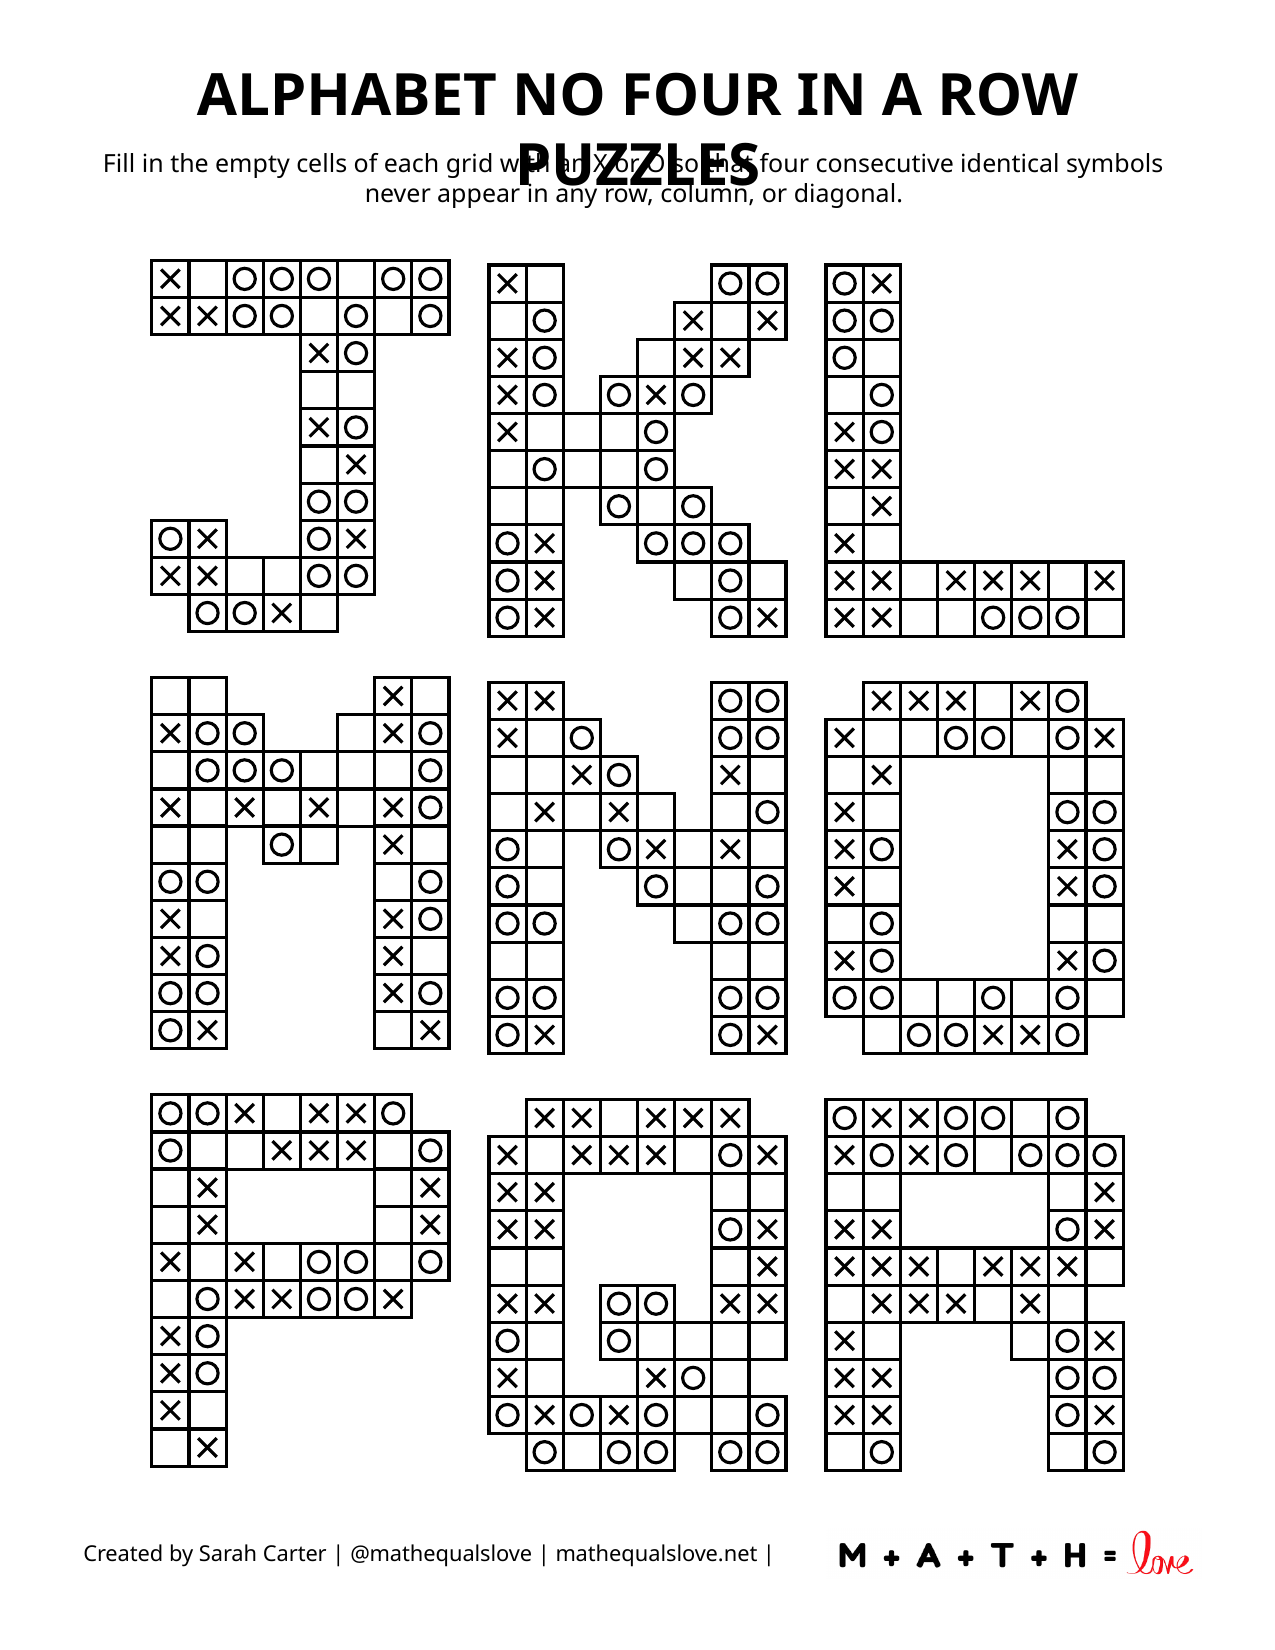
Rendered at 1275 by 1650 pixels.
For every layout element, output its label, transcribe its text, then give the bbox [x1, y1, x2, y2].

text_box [151, 259, 1124, 1472]
picture [826, 1528, 1203, 1579]
text_box ALPHABET NO FOUR IN A ROW PUZZLES [65, 50, 1210, 140]
text_box Created by Sarah Carter | @mathequalslove | mathequalslove.net | [68, 1532, 826, 1574]
text_box Fill in the empty cells of each grid with an X or O so that four consecutive identical symbols never appear in any row, column, or diagonal. [0, 140, 1275, 216]
